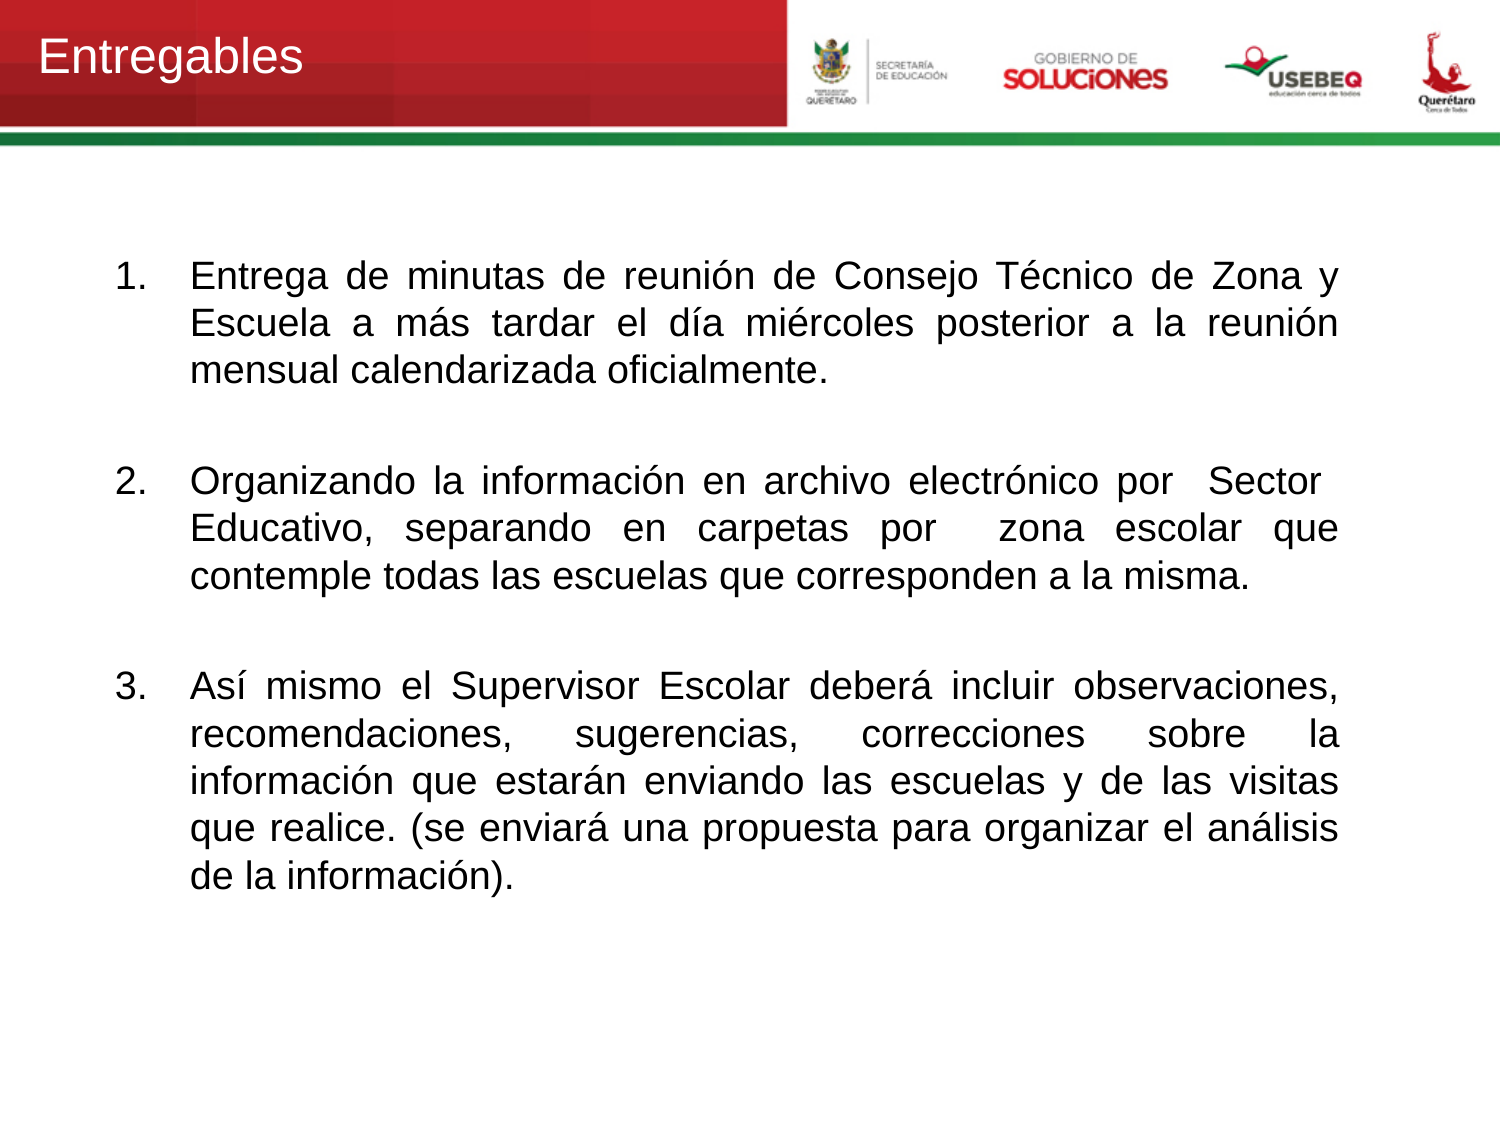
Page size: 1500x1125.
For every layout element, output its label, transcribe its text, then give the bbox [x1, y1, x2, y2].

picture [0, 0, 1500, 1125]
text_box Entrega de minutas de reunión de Consejo Técnico de Zona y Escuela a más tardar el día miércoles posterior a la reunión mensual calendarizada oficialmente. Organizando la información en archivo electrónico por Sector Educativo, separando en carpetas por zona escolar que contemple todas las escuelas que corresponden a la misma. Así mismo el Supervisor Escolar deberá incluir observaciones, recomendaciones, sugerencias, correcciones sobre la información que estarán enviando las escuelas y de las visitas que realice. (se enviará una propuesta para organizar el análisis de la información). [99, 151, 1356, 1025]
text_box Entregables [22, 16, 781, 92]
